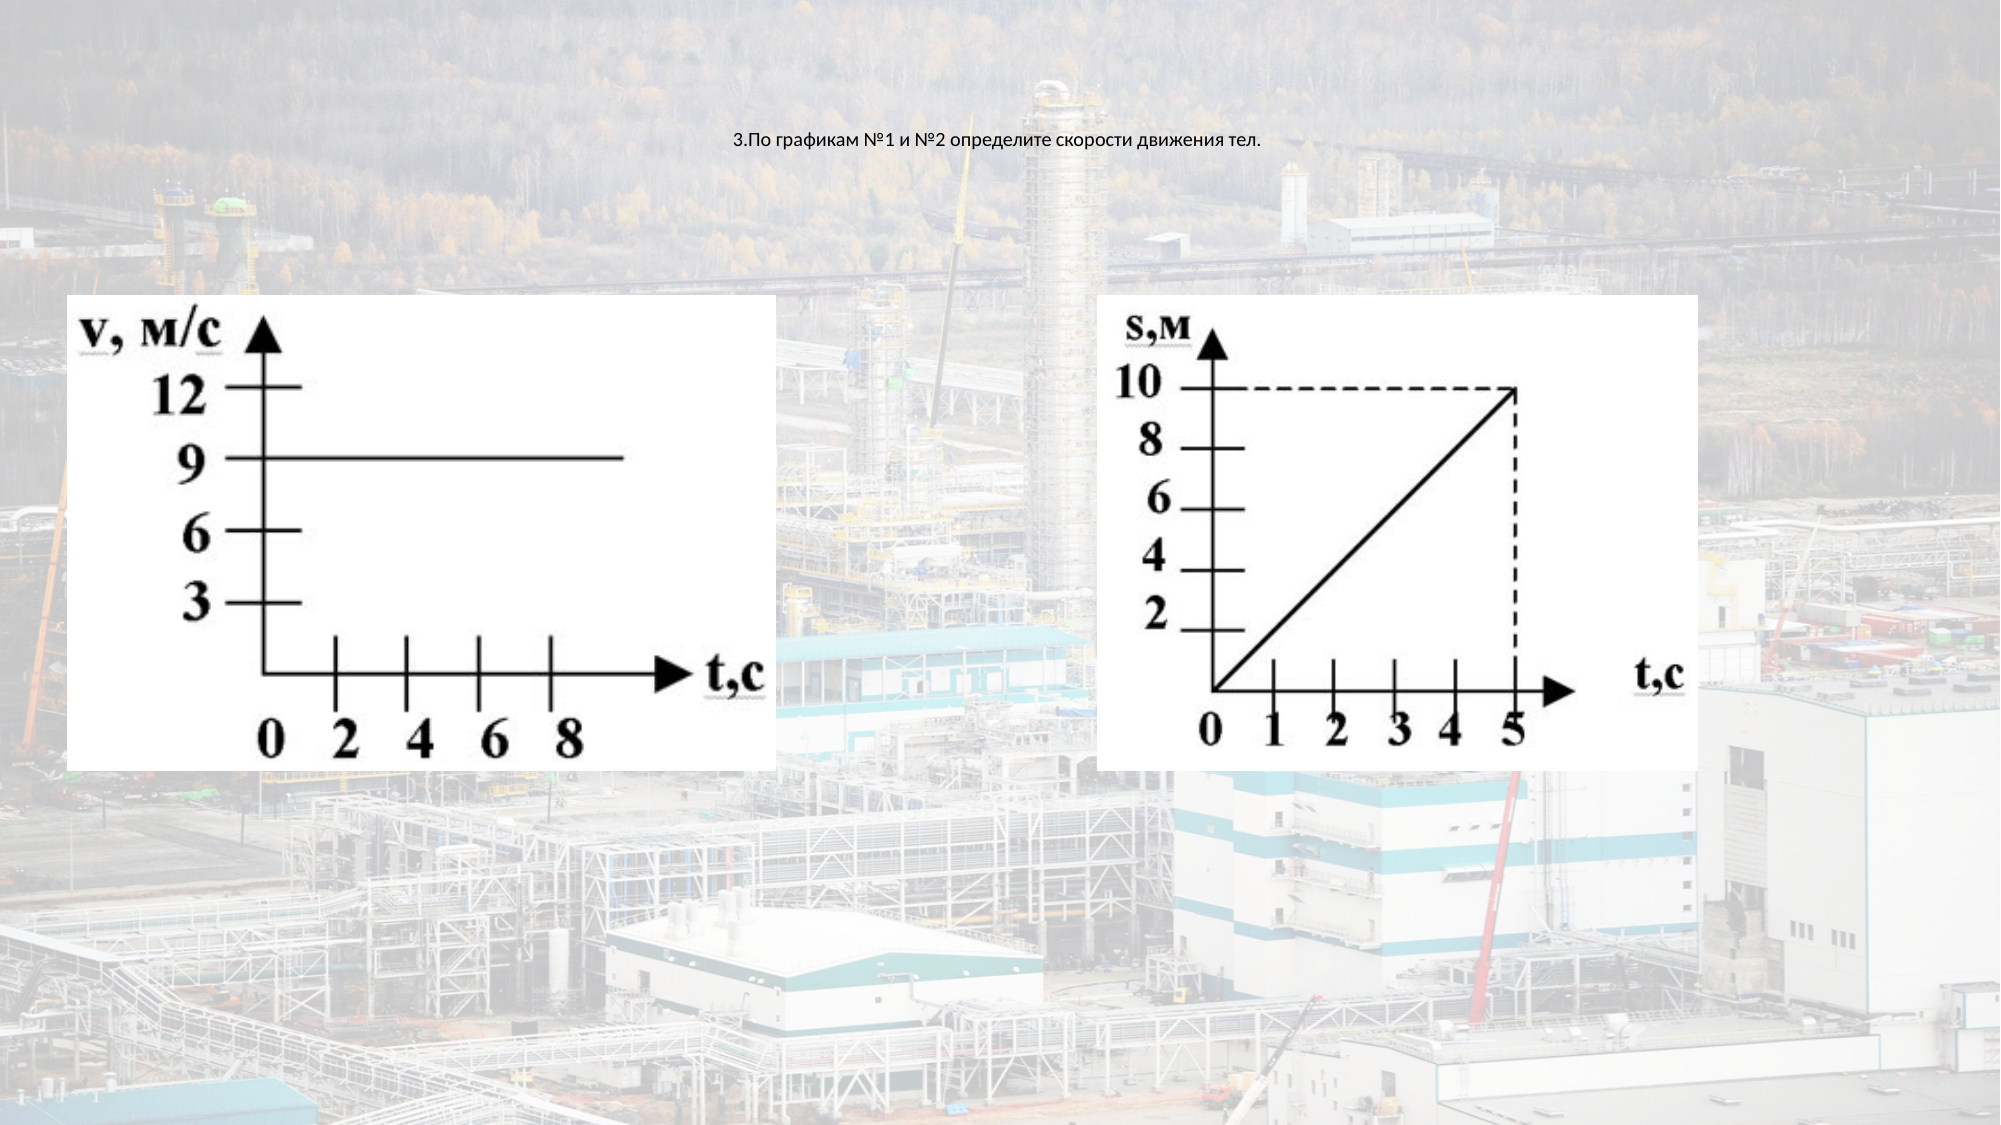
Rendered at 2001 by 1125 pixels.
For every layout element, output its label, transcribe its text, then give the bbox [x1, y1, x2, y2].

title 3.По графикам №1 и №2 определите скорости движения тел. [99, 45, 1900, 233]
picture [1096, 295, 1698, 771]
picture [66, 295, 776, 771]
